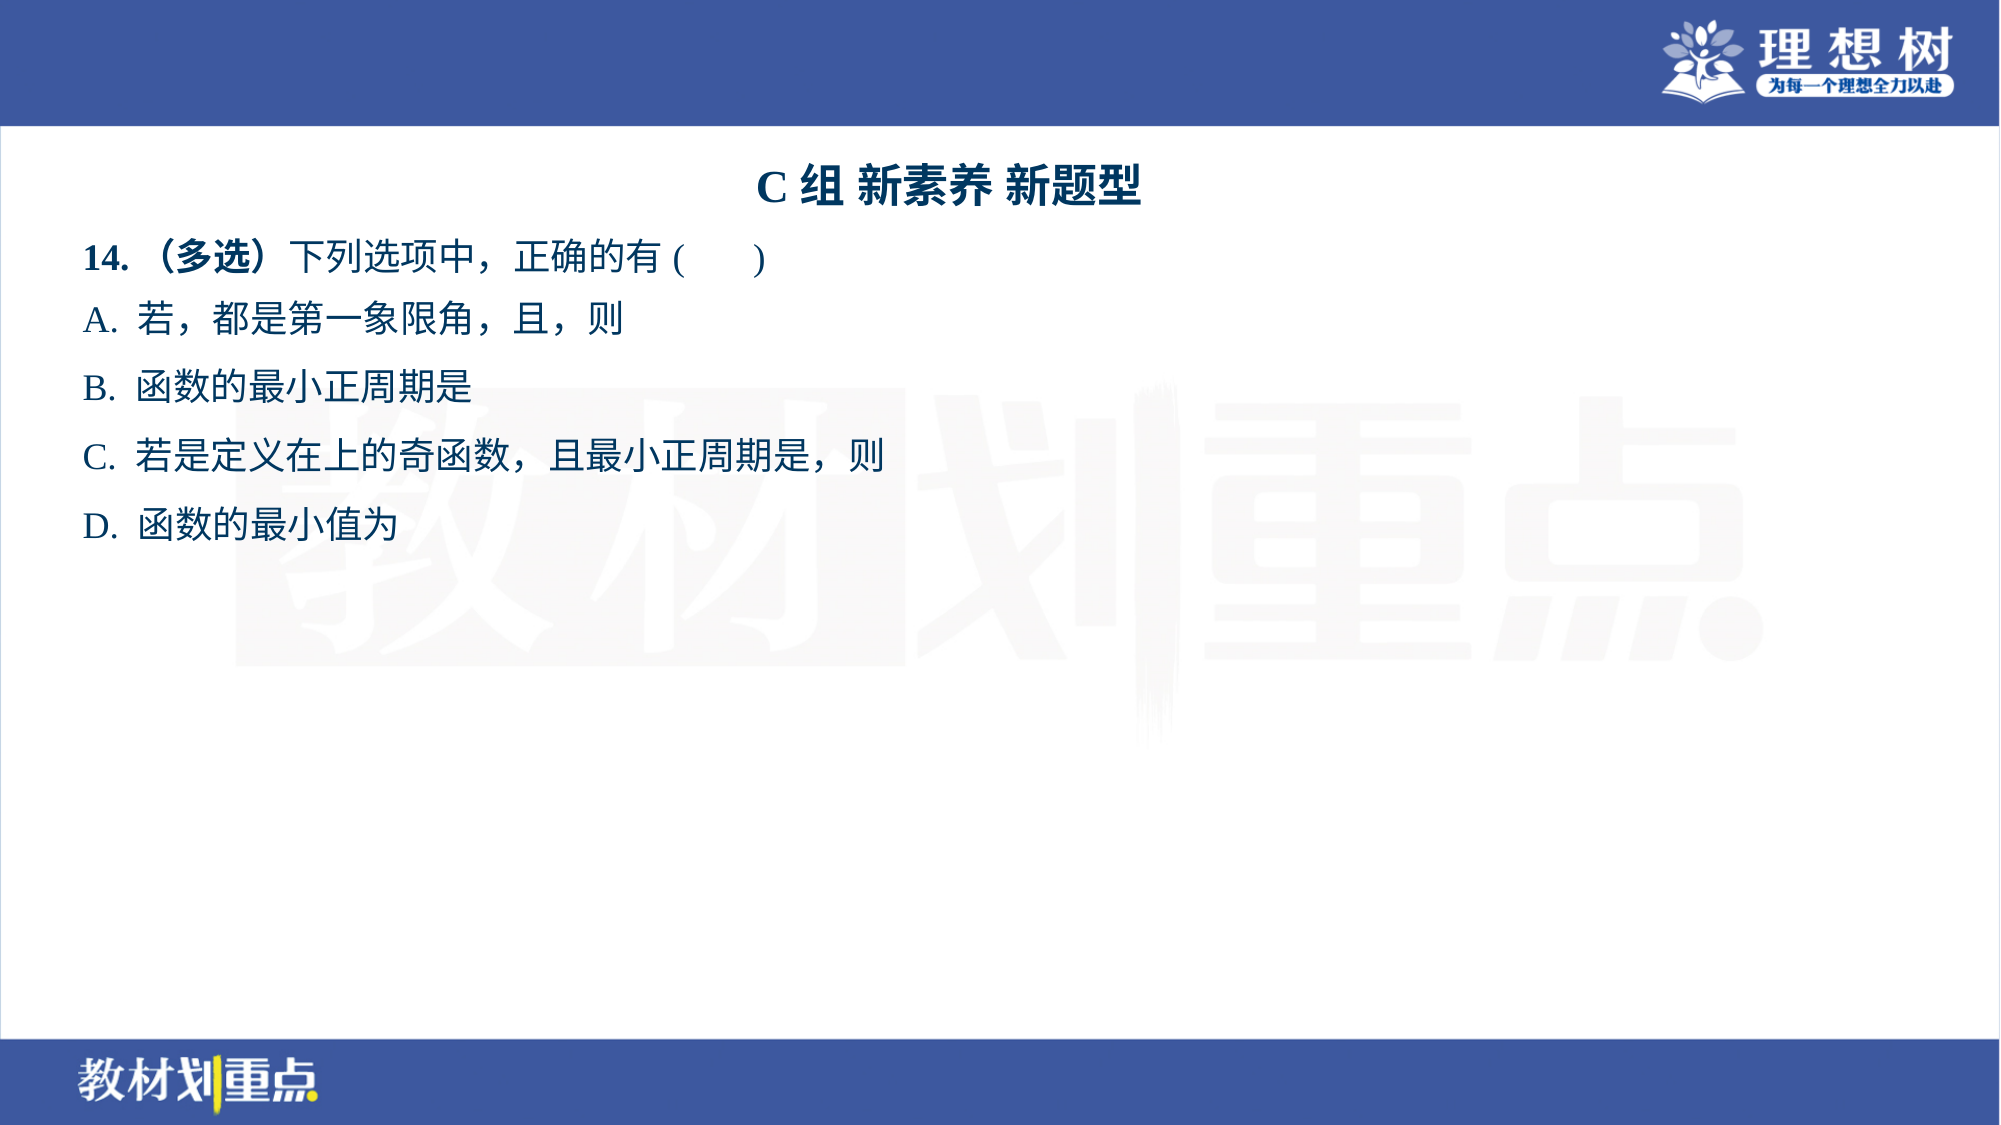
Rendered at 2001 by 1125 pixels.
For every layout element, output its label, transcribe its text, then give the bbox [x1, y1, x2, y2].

text_box C组 新素养 新题型 [82, 129, 1817, 211]
text_box 14.（多选）下列选项中，正确的有( ) [82, 211, 1817, 271]
picture [0, 0, 2000, 1125]
